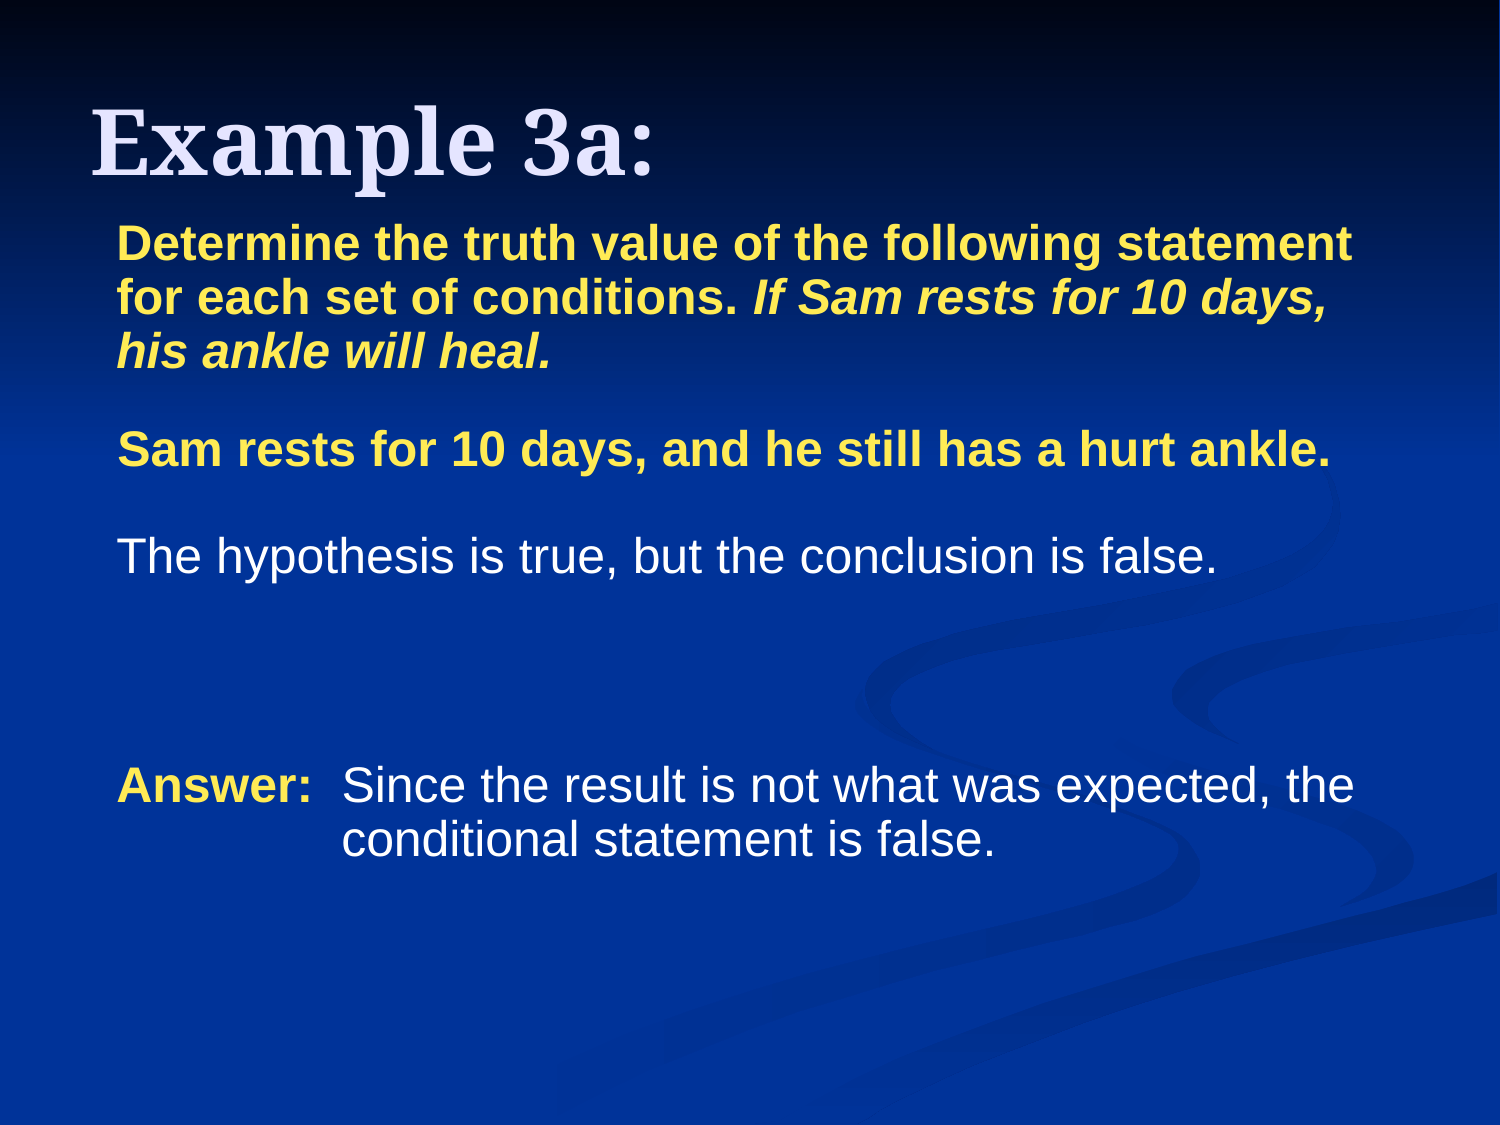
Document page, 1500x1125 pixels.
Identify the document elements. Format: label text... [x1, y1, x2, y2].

text_box Sam rests for 10 days, and he still has a hurt ankle. [102, 415, 1419, 494]
text_box The hypothesis is true, but the conclusion is false. [101, 523, 1412, 601]
title Example 3a: [74, 44, 1426, 233]
text_box Determine the truth value of the following statement for each set of conditions. If Sam rests for 10 days, his ankle will heal. [101, 233, 1418, 288]
text_box Answer: Since the result is not what was expected, the conditional statement is false. [101, 751, 1393, 875]
